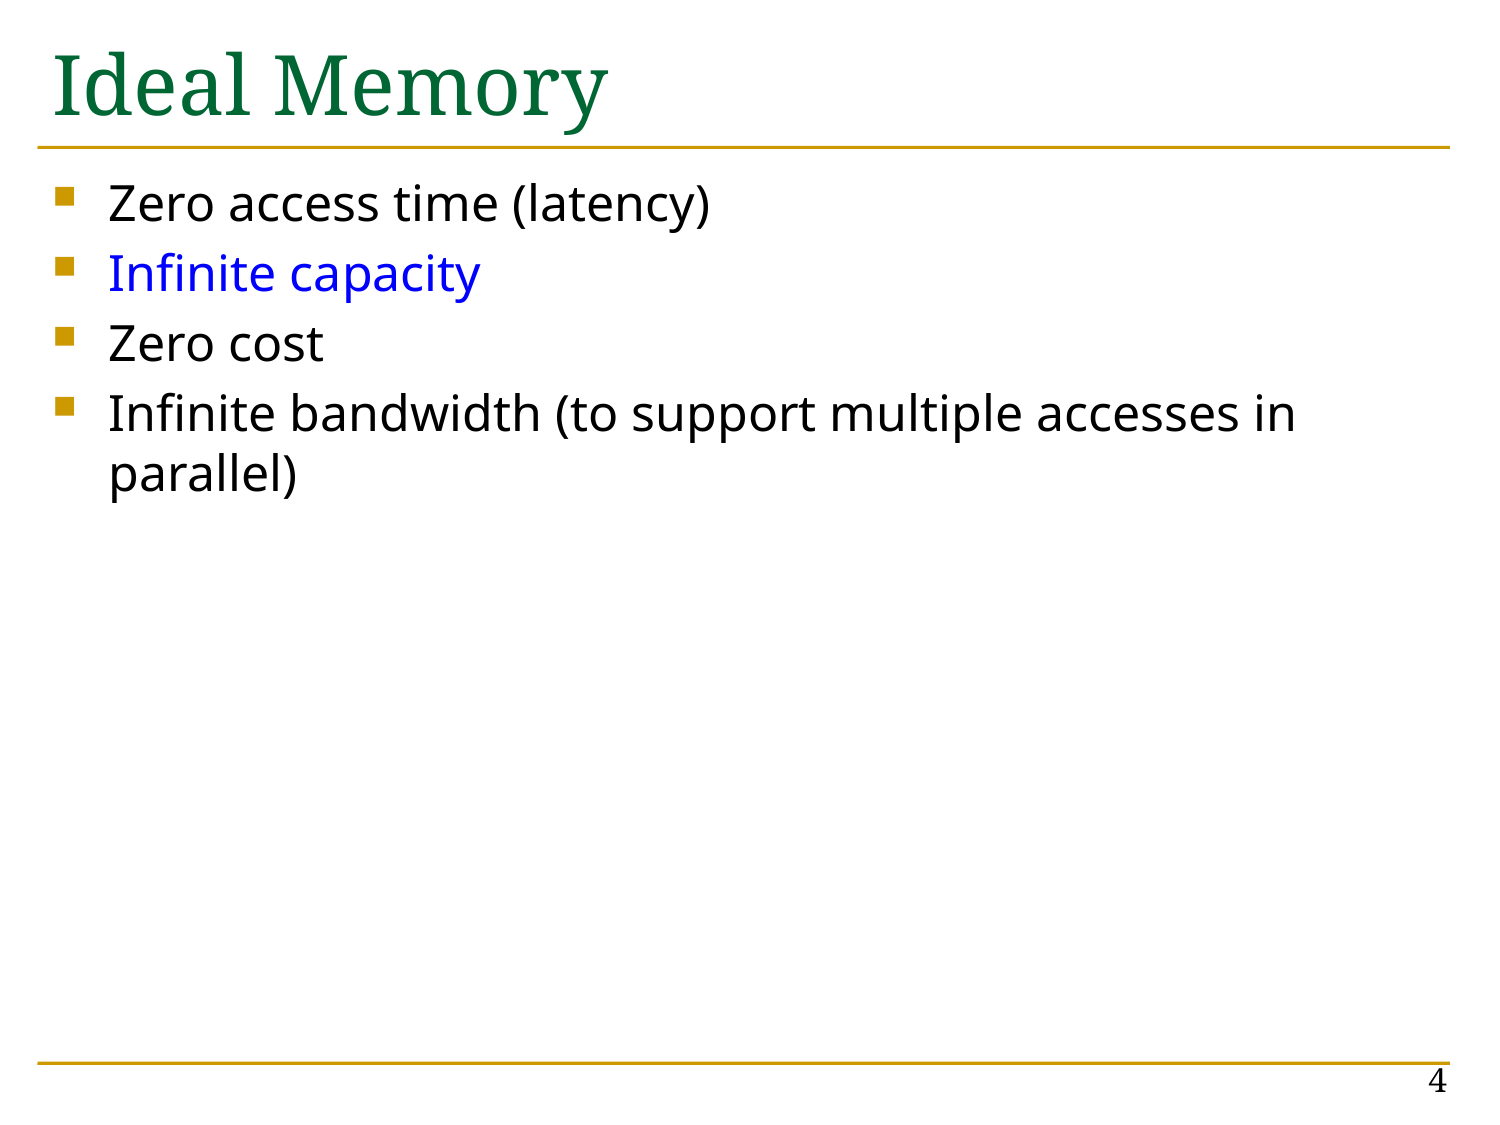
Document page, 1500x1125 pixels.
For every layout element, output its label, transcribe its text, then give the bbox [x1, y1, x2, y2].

list Zero access time (latency) Infinite capacity Zero cost Infinite bandwidth (to support multiple accesses in parallel) [37, 163, 1450, 1016]
title Ideal Memory [37, 24, 1450, 163]
slide_number 4 [1111, 1036, 1462, 1112]
